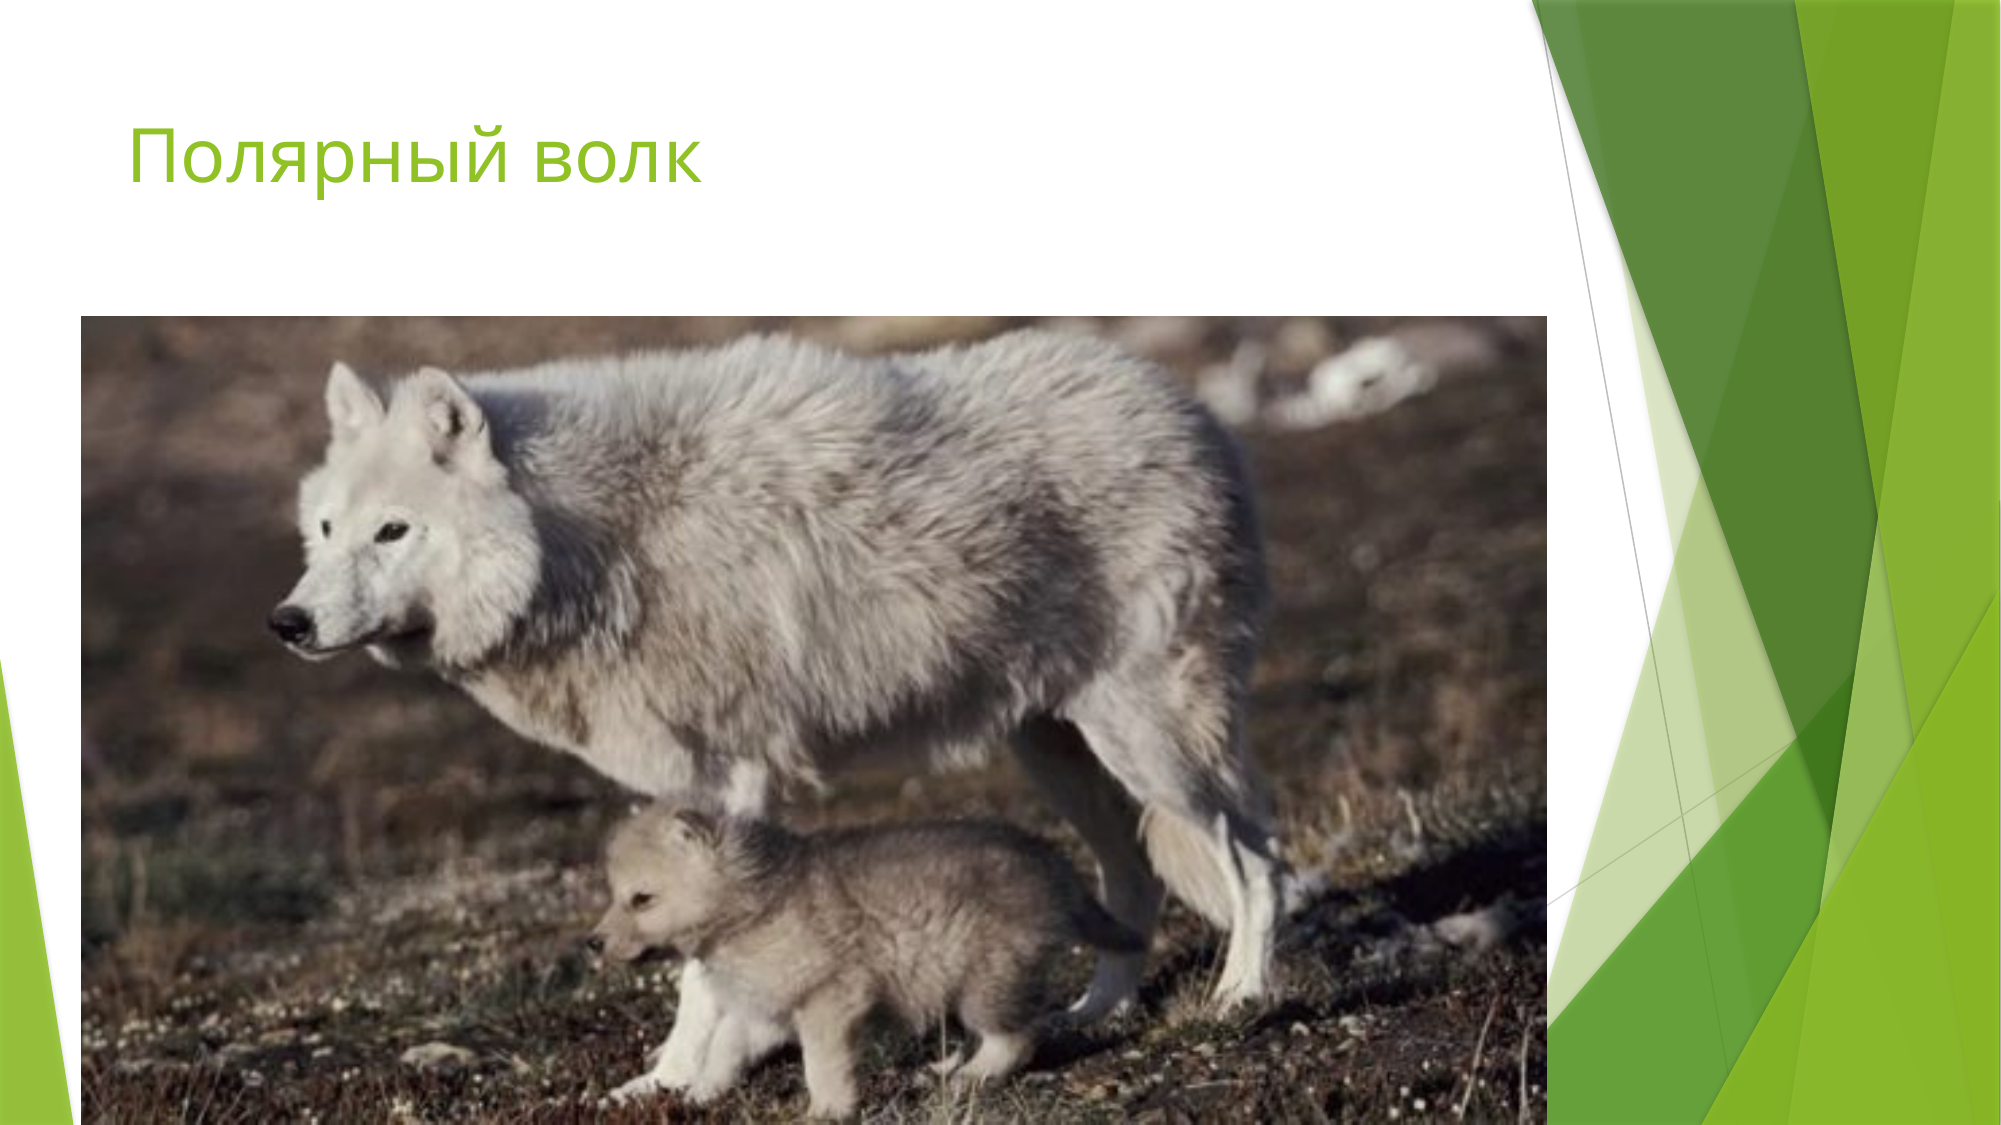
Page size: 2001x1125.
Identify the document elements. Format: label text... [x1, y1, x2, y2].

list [80, 316, 1548, 1125]
title Полярный волк [111, 99, 1522, 315]
